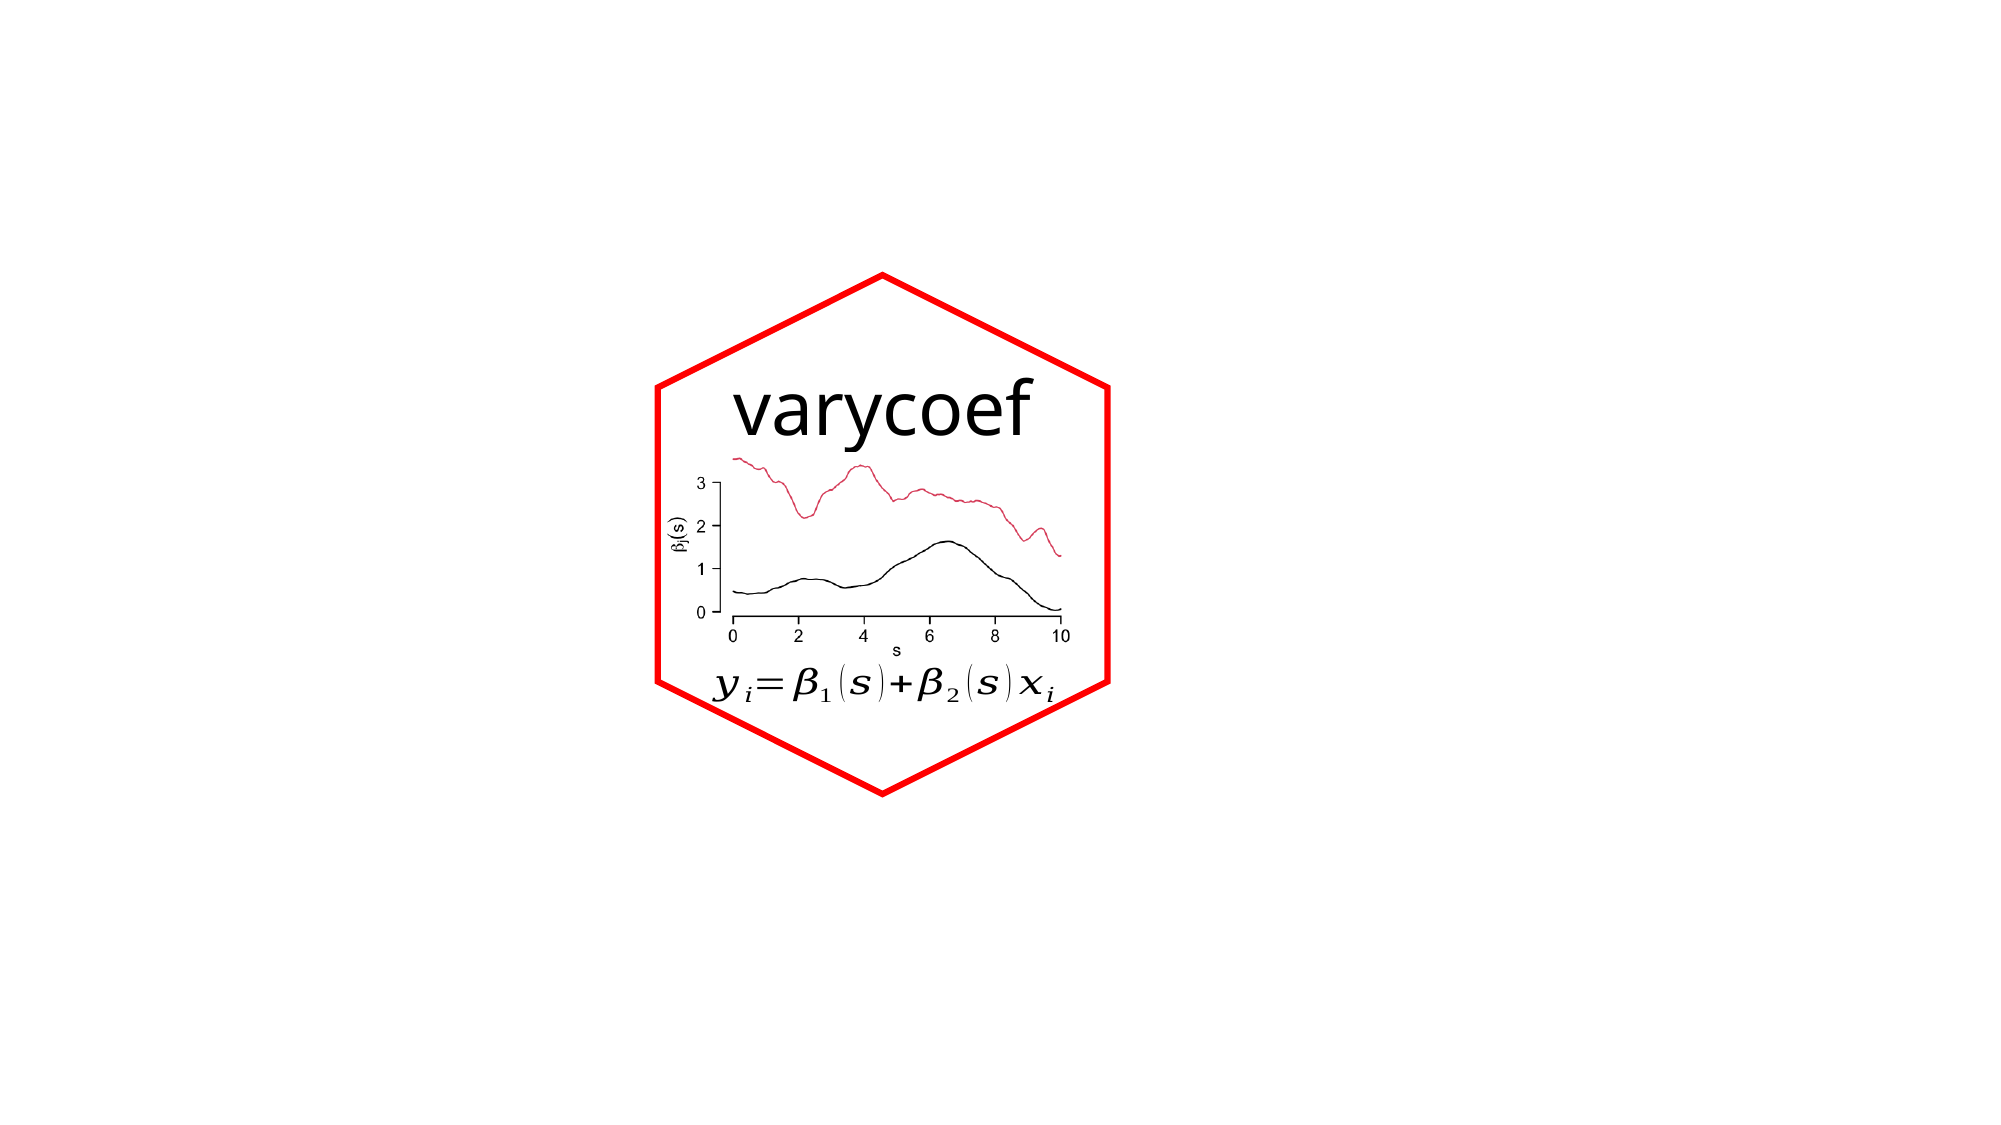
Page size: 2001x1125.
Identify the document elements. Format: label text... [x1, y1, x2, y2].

text_box [656, 356, 1109, 796]
text_box varycoef [718, 353, 1047, 452]
text_box [724, 273, 1041, 353]
picture [662, 452, 1103, 666]
